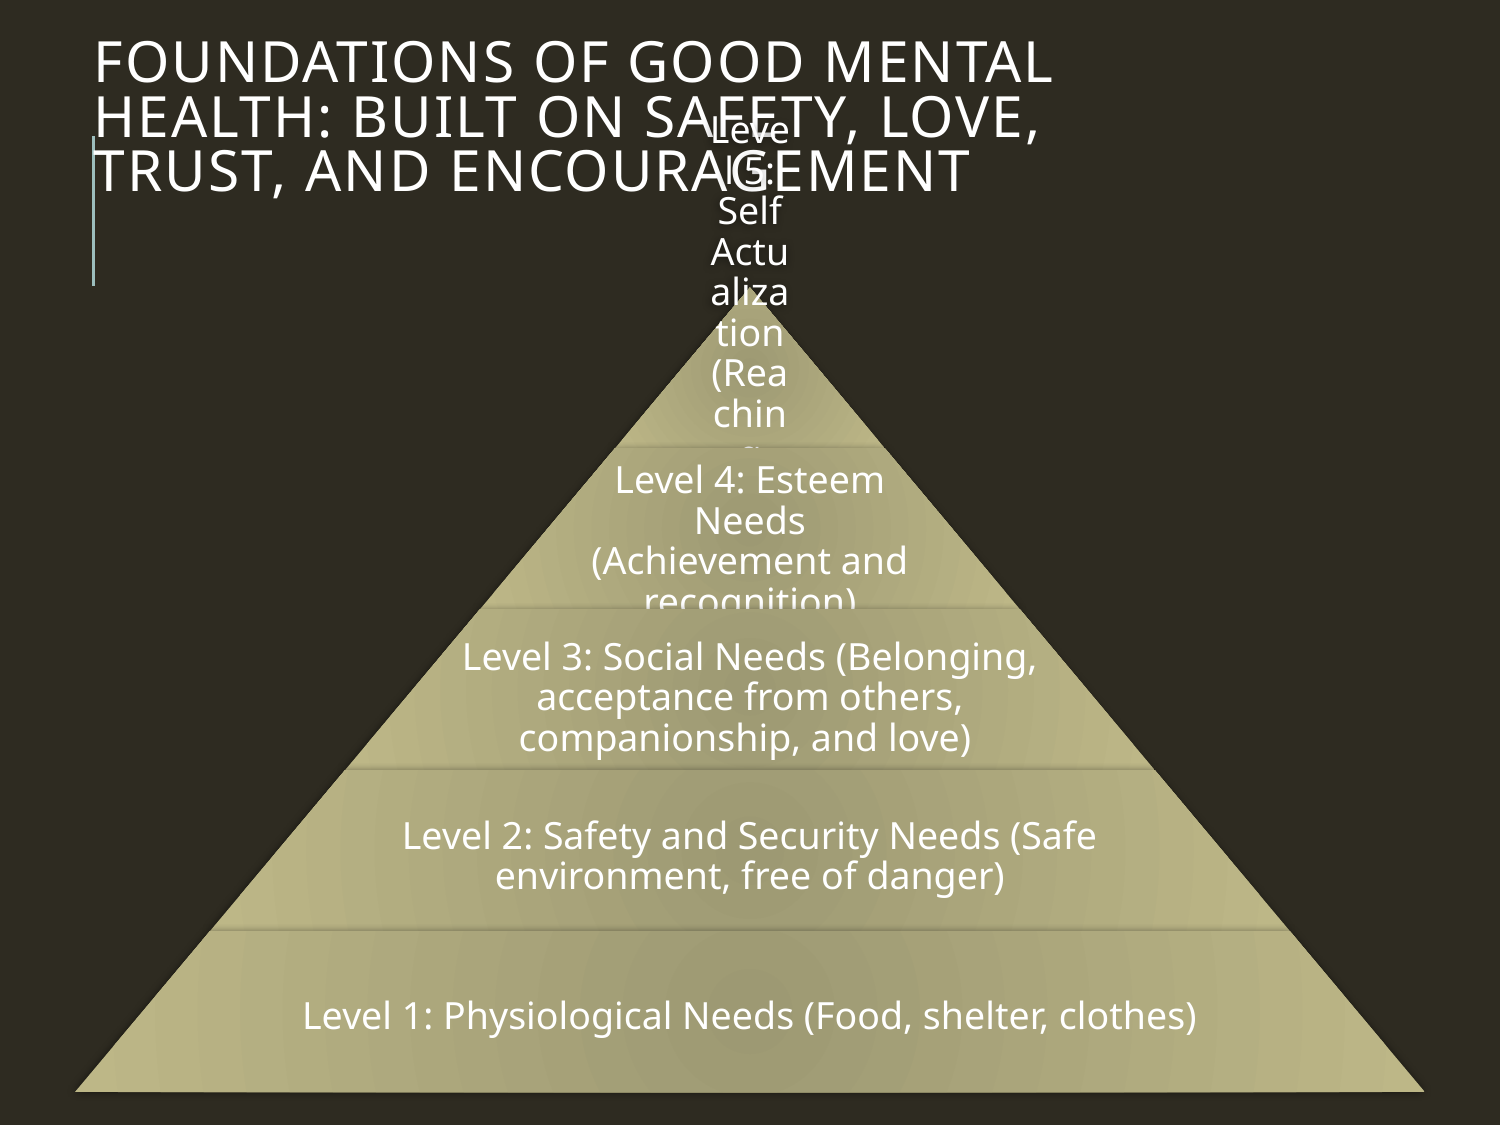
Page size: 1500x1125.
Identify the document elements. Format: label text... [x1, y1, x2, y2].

title Foundations of good Mental health: Built on safety, love, trust, and encouragement [78, 12, 1120, 230]
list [74, 287, 1426, 1093]
